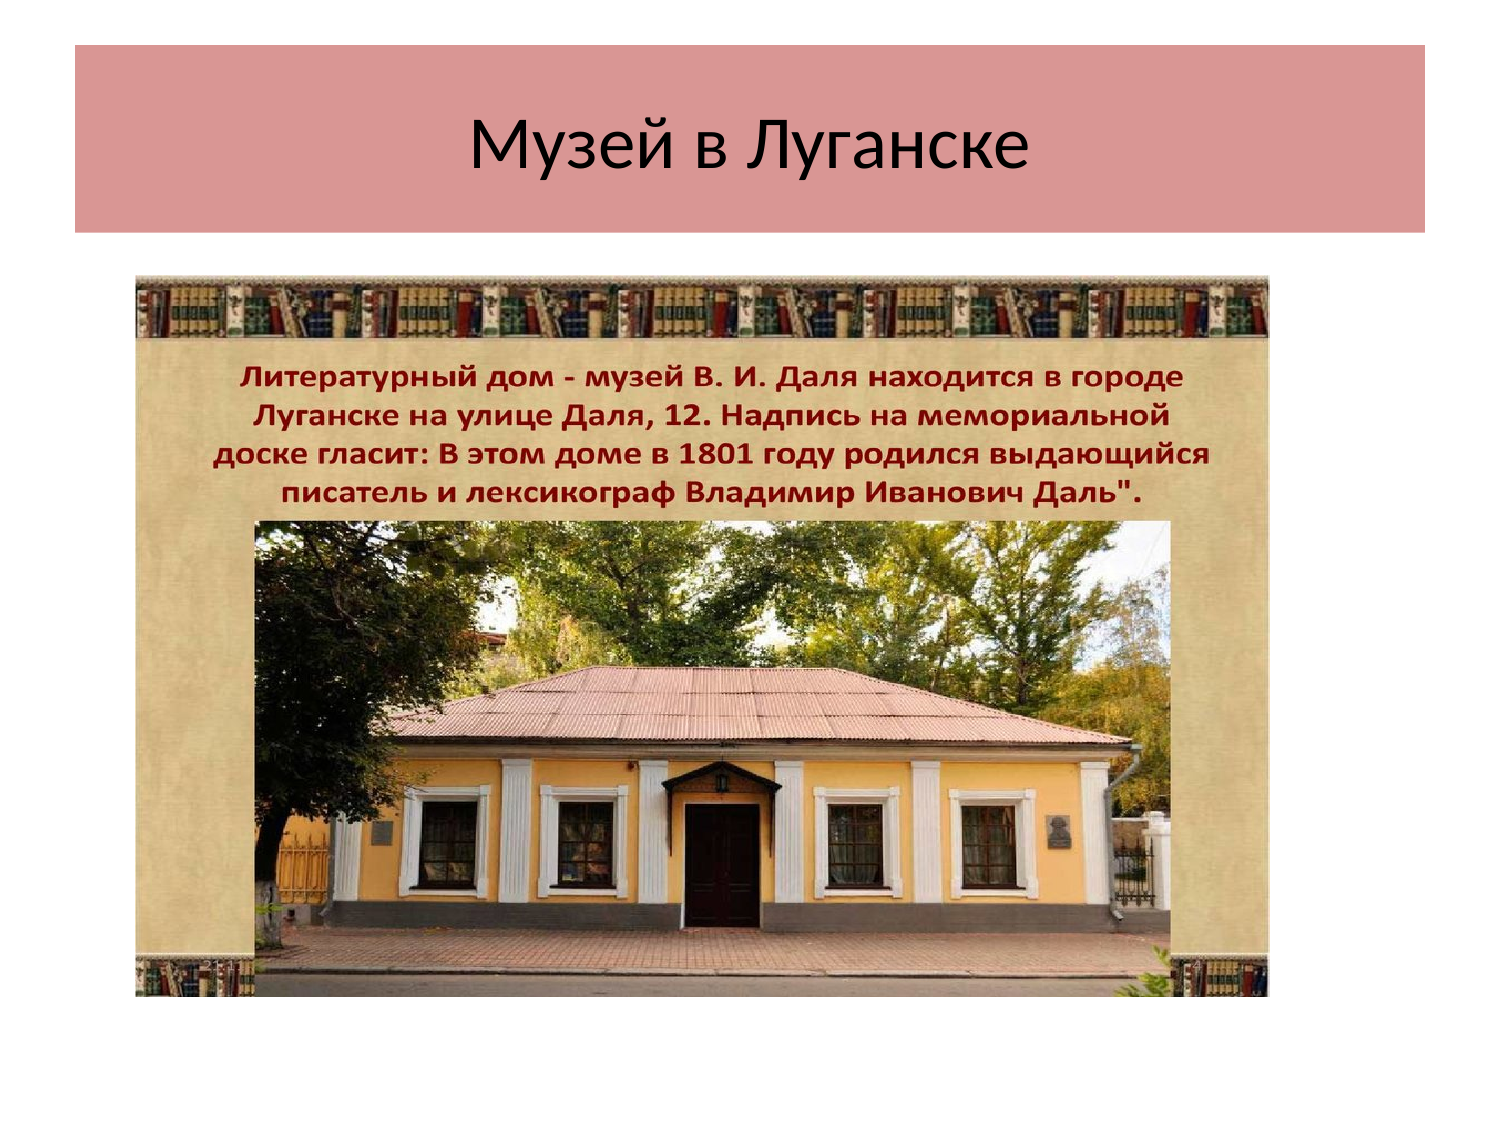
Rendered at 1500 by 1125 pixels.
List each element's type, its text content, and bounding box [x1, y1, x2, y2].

title Музей в Луганске [75, 45, 1425, 233]
picture [135, 275, 1270, 997]
